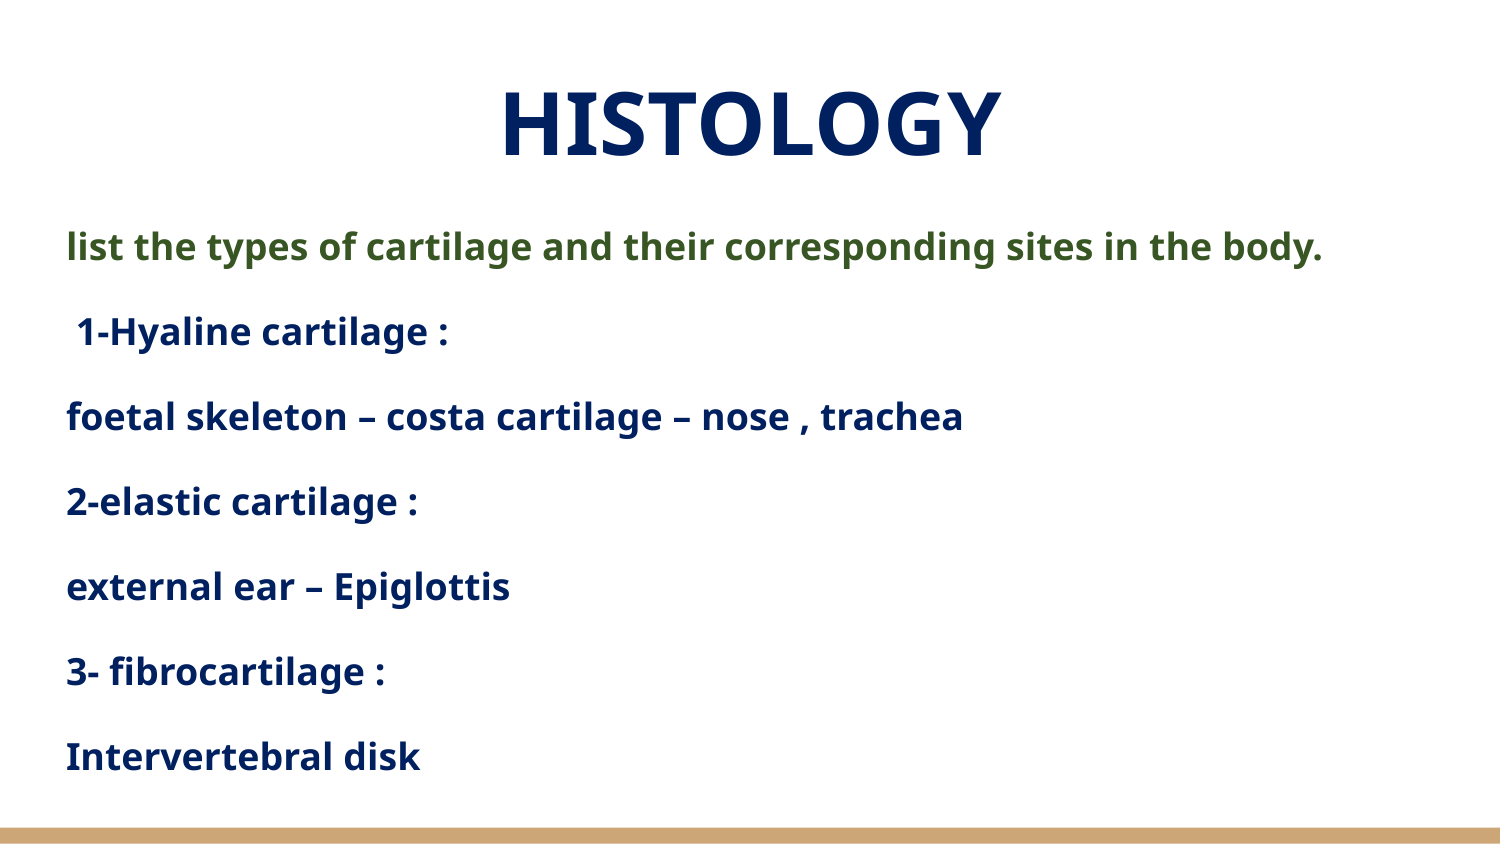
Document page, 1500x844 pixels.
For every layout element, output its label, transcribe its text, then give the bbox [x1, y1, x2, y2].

list list the types of cartilage and their corresponding sites in the body. 1-Hyaline cartilage : foetal skeleton – costa cartilage – nose , trachea 2-elastic cartilage : external ear – Epiglottis 3- fibrocartilage : Intervertebral disk [51, 200, 1449, 822]
title HISTOLOGY [51, 51, 1449, 189]
